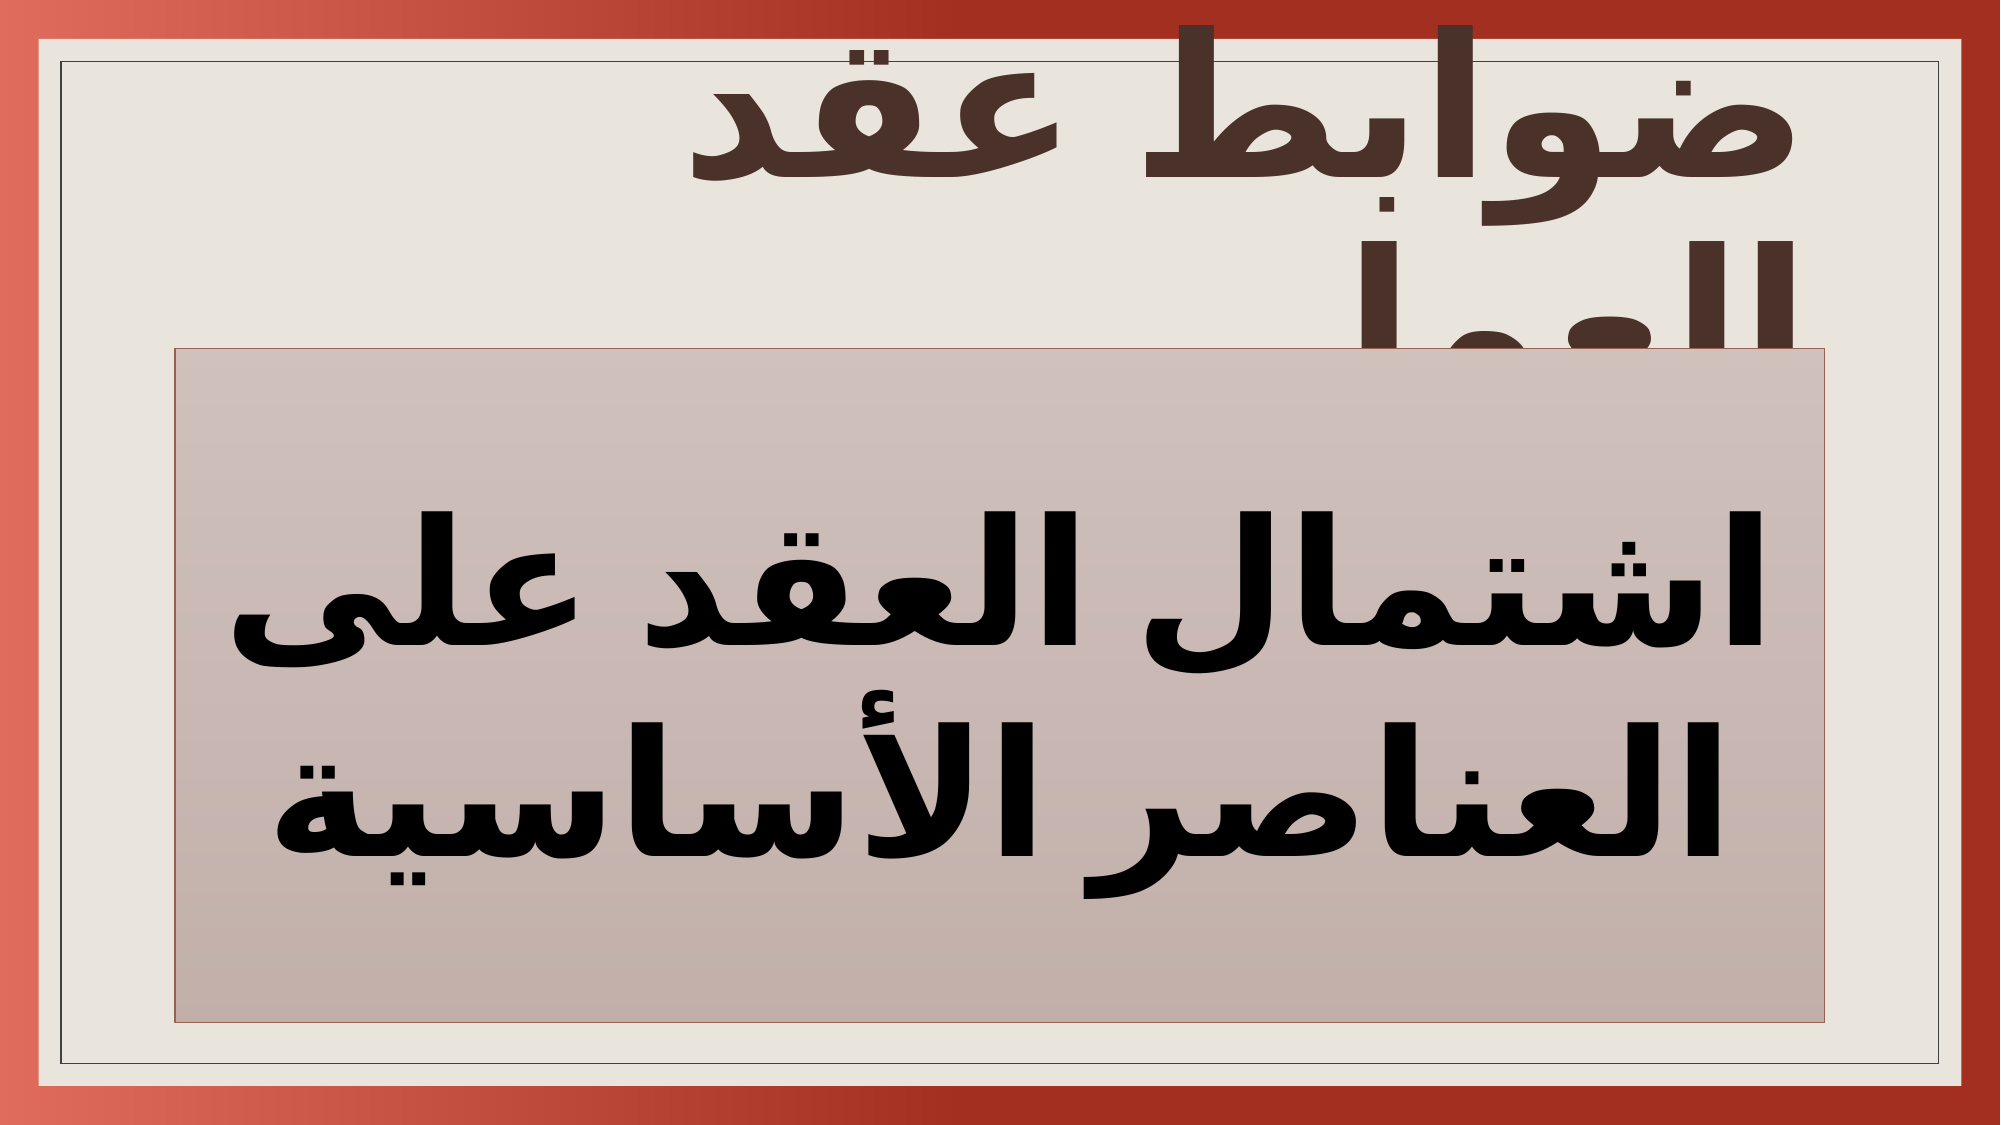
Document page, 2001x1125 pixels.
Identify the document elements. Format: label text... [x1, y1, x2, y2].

list اشتمال العقد على العناصر الأساسية [174, 348, 1825, 1023]
title ضوابط عقد العمل [174, 92, 1825, 348]
